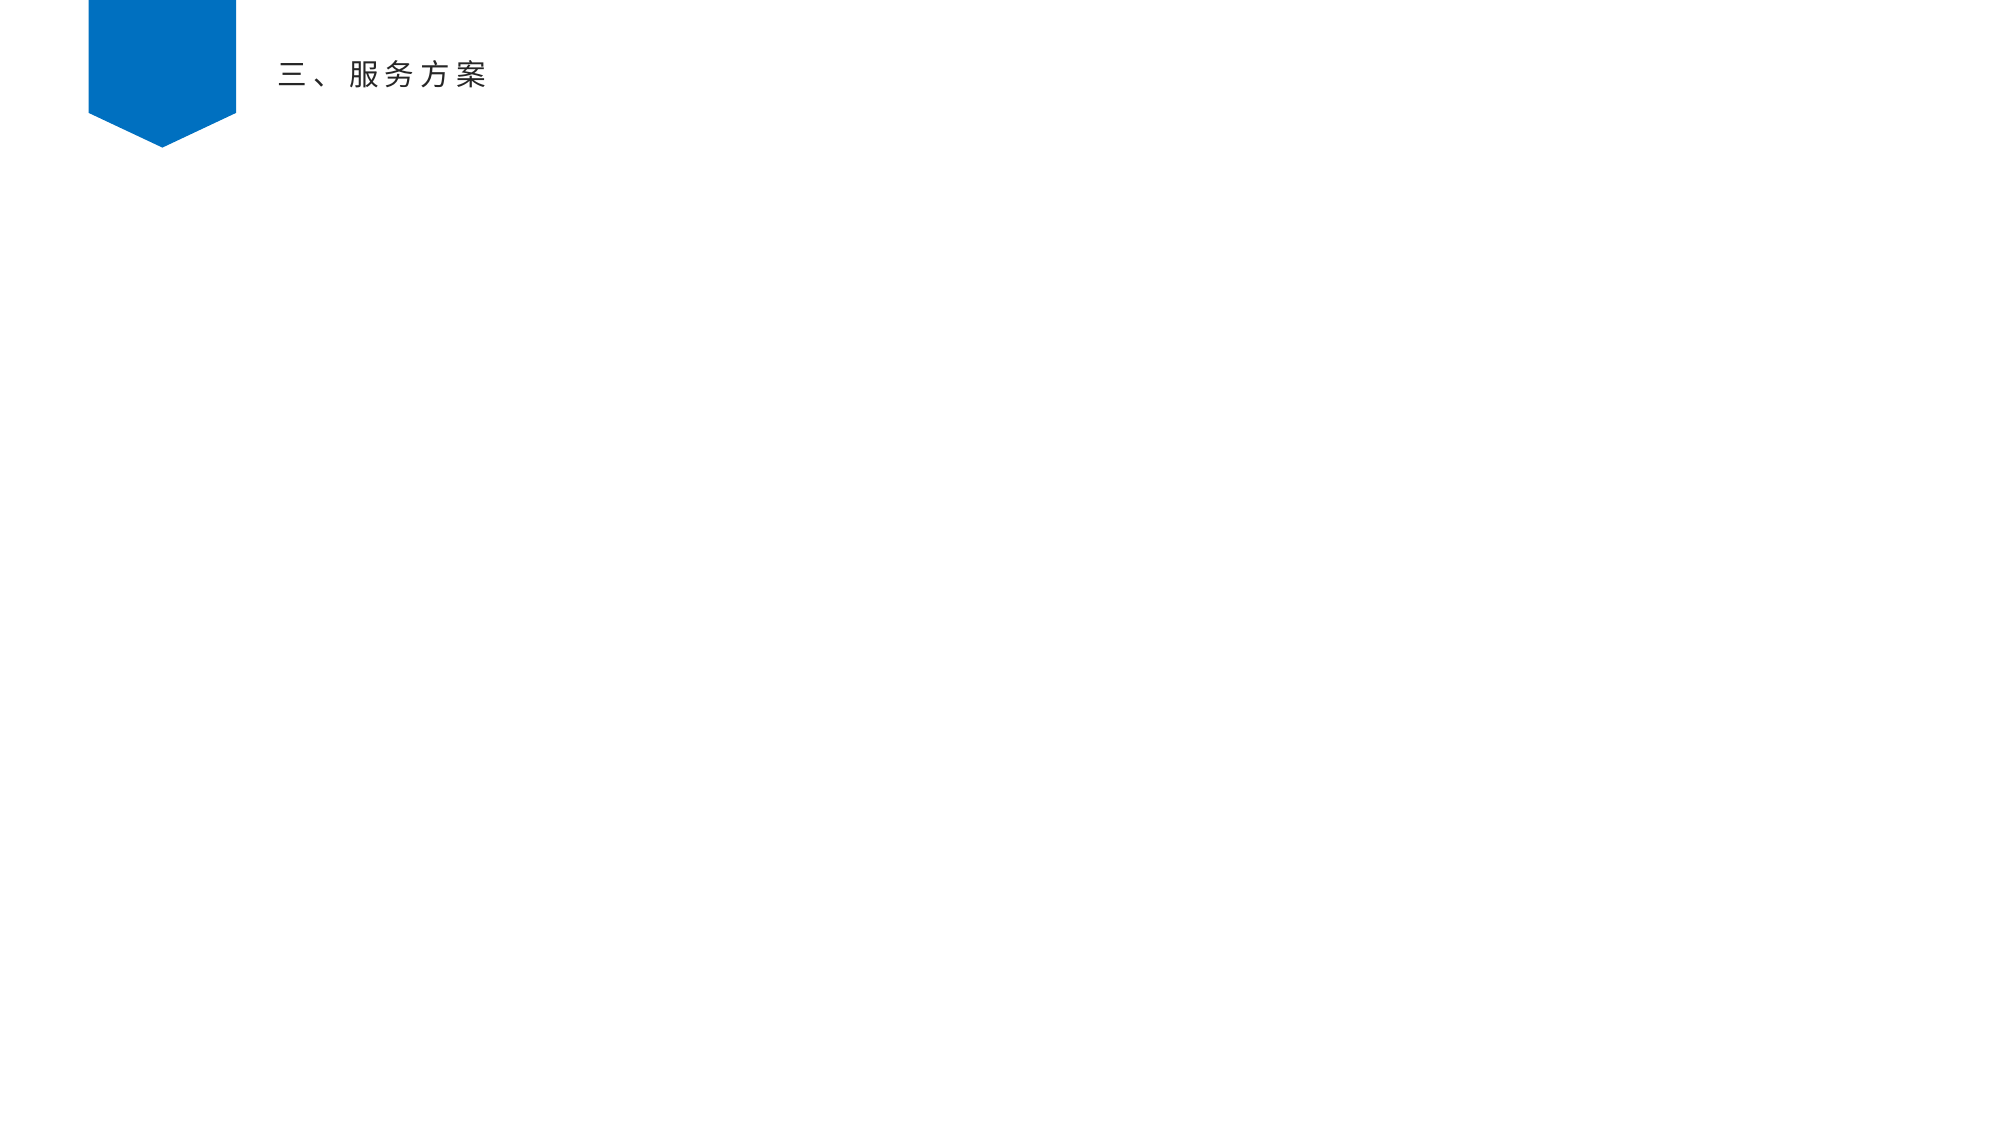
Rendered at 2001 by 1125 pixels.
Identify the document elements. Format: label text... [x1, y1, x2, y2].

text_box [87, 0, 238, 149]
title 三、服务方案 [262, 15, 1940, 132]
